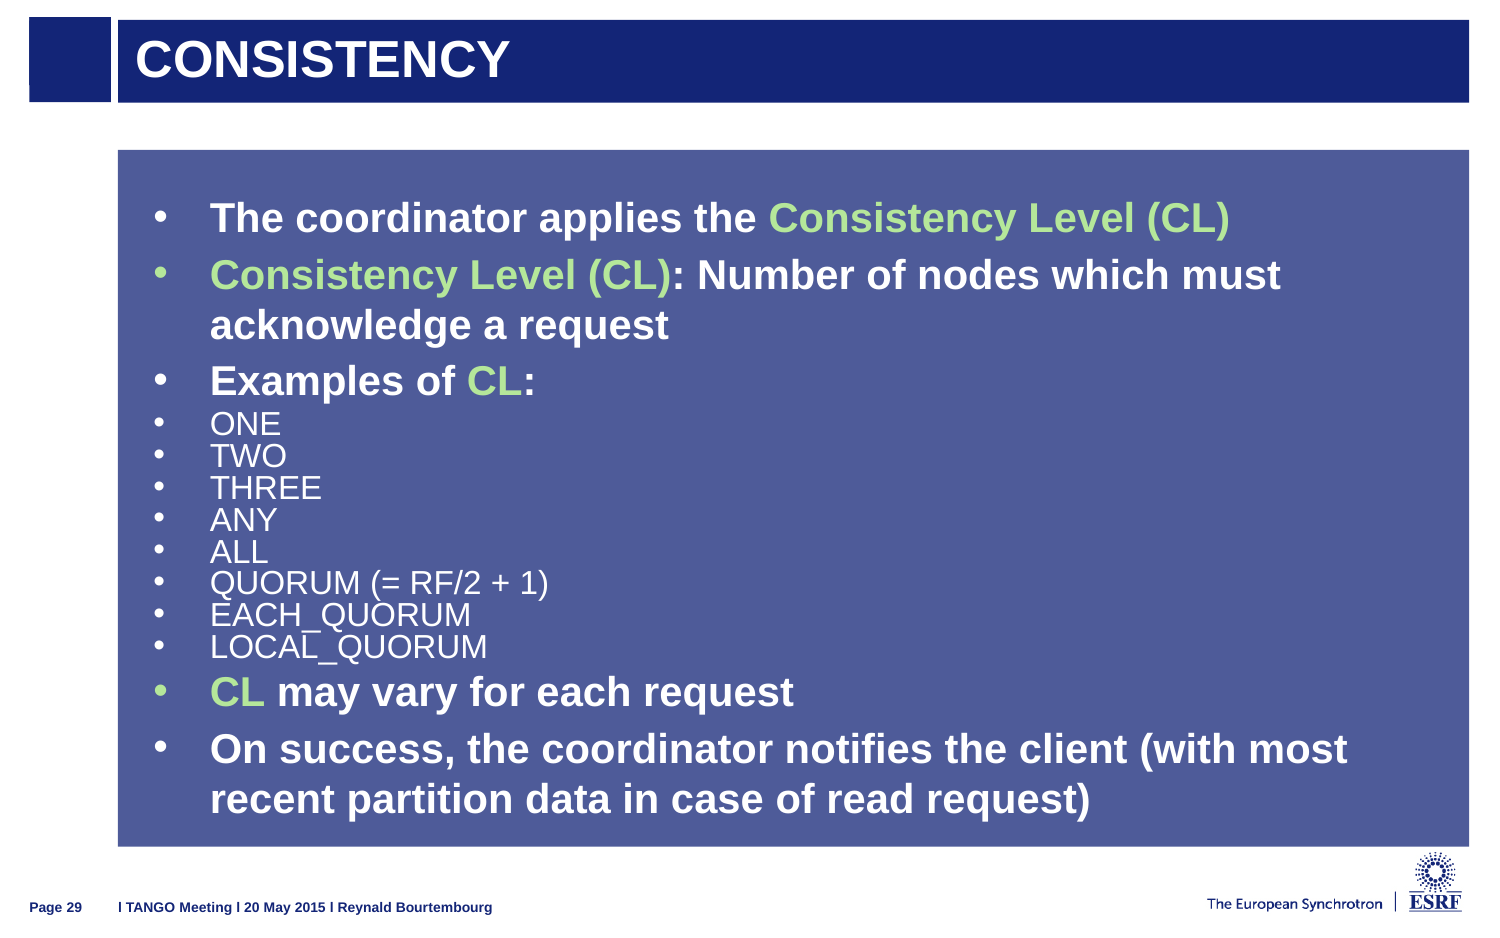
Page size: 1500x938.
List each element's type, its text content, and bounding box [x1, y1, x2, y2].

text_box The coordinator applies the Consistency Level (CL) Consistency Level (CL): Number of nodes which must acknowledge a request Examples of CL: ONE TWO THREE ANY ALL QUORUM (= RF/2 + 1) EACH_QUORUM LOCAL_QUORUM CL may vary for each request On success, the coordinator notifies the client (with most recent partition data in case of read request) [117, 149, 1470, 847]
picture [1175, 831, 1500, 938]
slide_number Page 29 [29, 886, 98, 916]
title Consistency [118, 19, 1470, 103]
footer l TANGO Meeting l 20 May 2015 l Reynald Bourtembourg [118, 886, 1122, 916]
